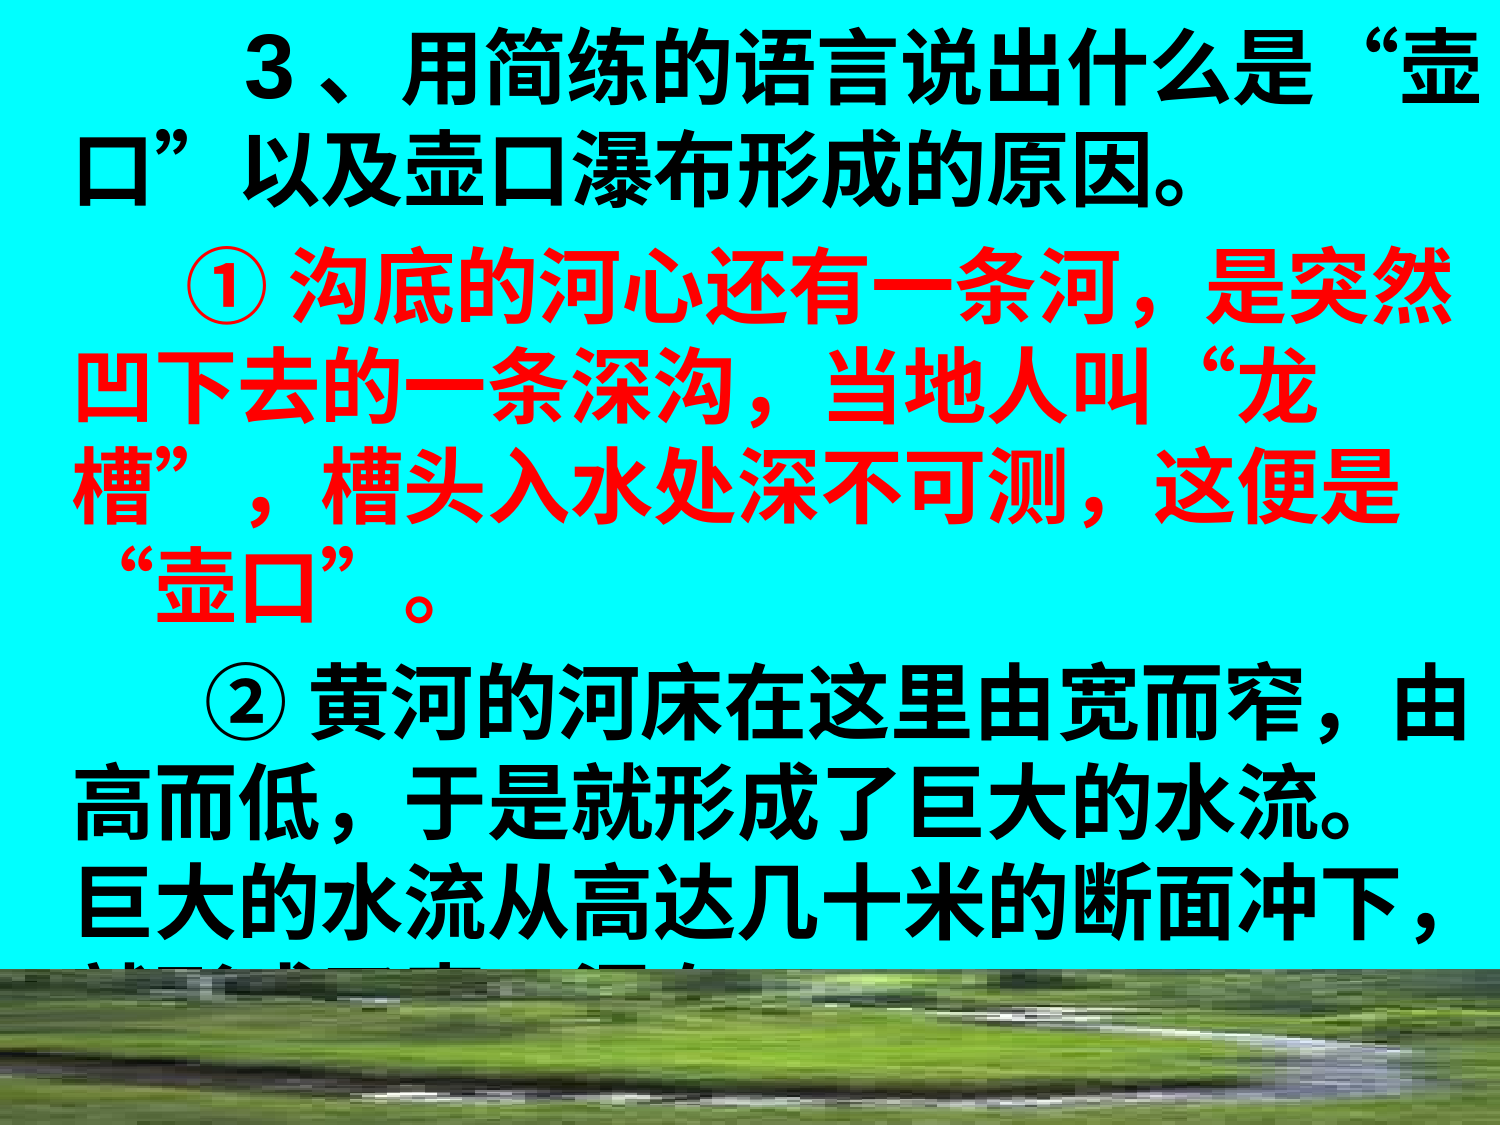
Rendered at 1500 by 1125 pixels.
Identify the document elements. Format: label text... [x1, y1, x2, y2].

list 3、用简练的语言说出什么是“壶口”以及壶口瀑布形成的原因。 ①沟底的河心还有一条河，是突然凹下去的一条深沟，当地人叫“龙槽”，槽头入水处深不可测，这便是“壶口”。 ②黄河的河床在这里由宽而窄，由高而低，于是就形成了巨大的水流。 巨大的水流从高达几十米的断面冲下，就形成了壶口瀑布。 [0, 0, 1500, 969]
picture [0, 969, 1500, 1125]
